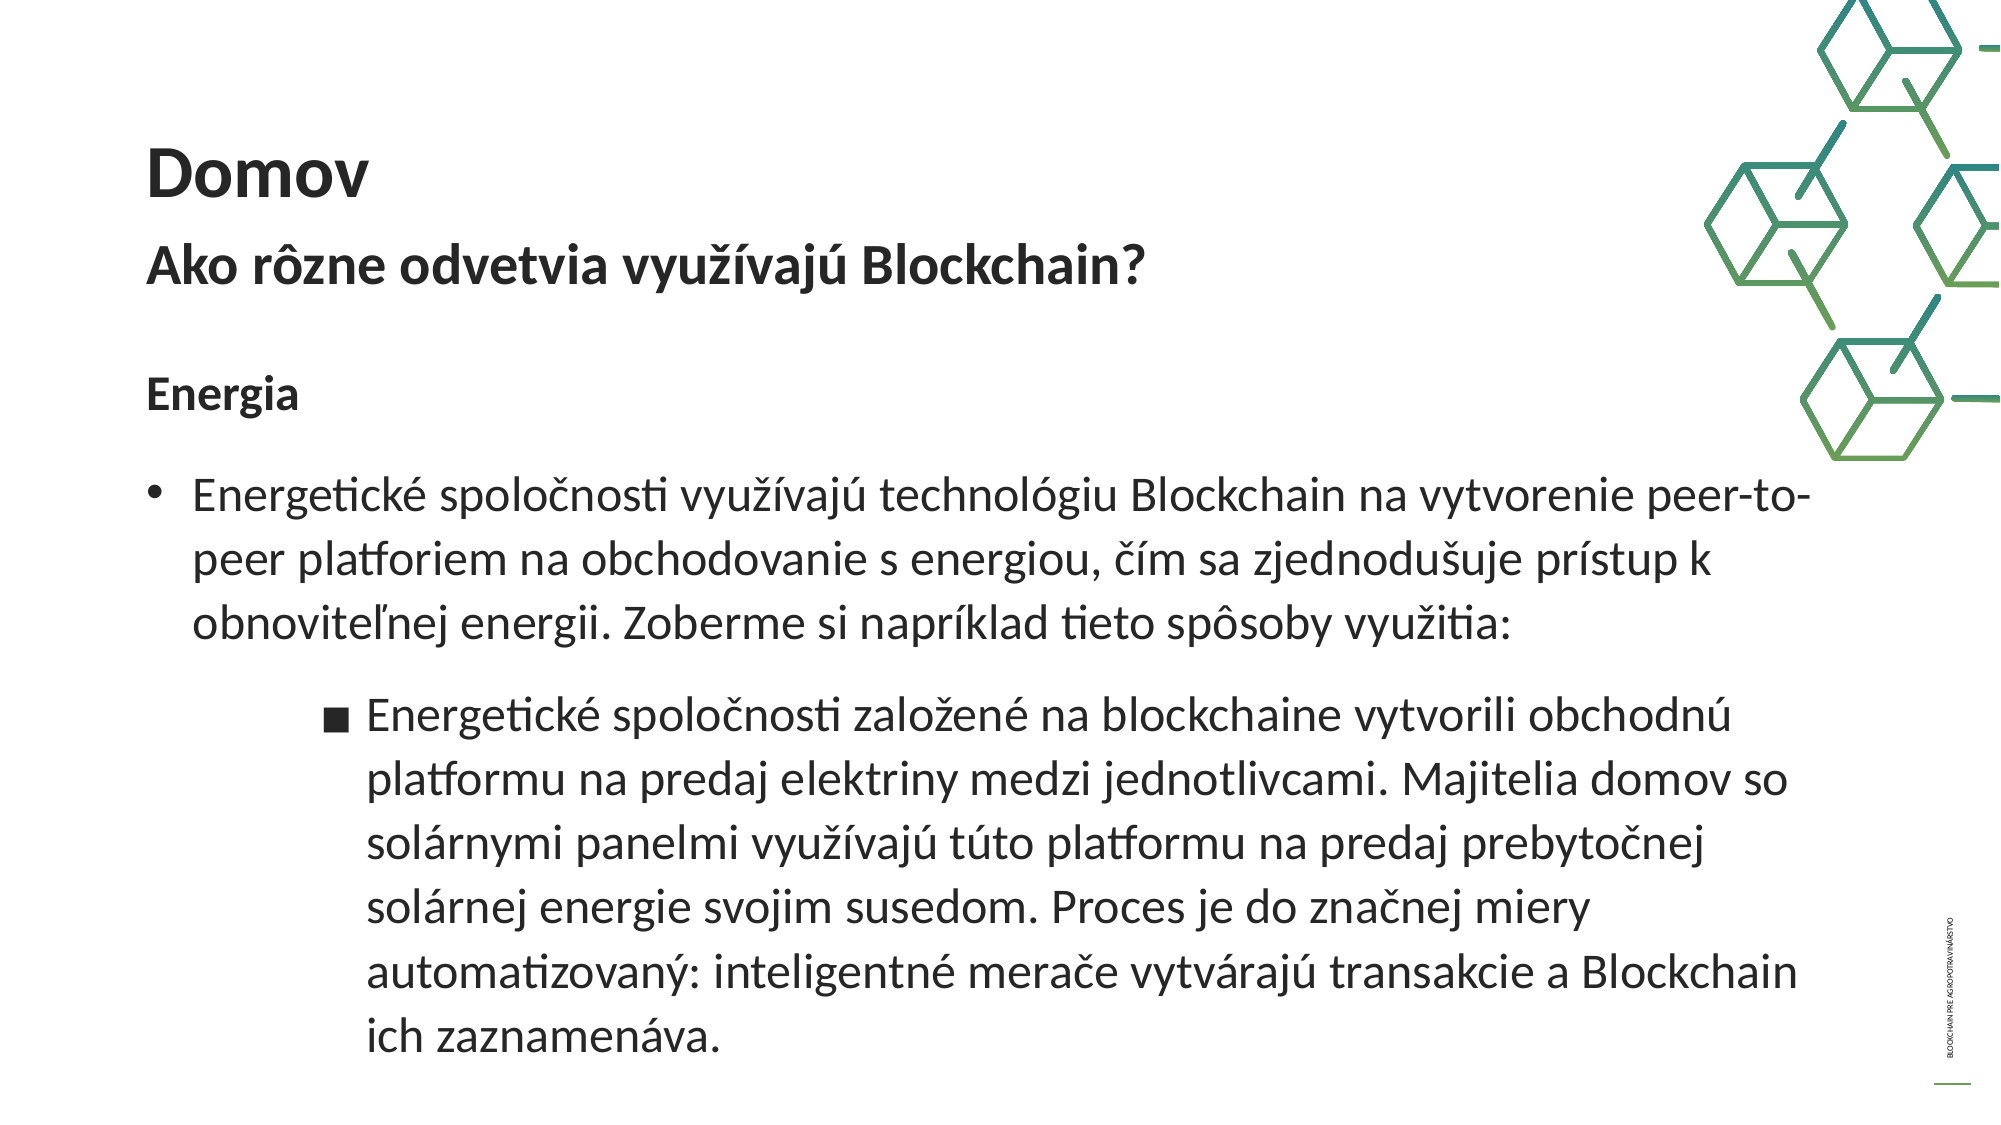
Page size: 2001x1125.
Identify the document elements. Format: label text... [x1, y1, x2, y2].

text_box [1703, 0, 2000, 462]
list Domov Ako rôzne odvetvia využívajú Blockchain? [130, 124, 1698, 337]
list Energia Energetické spoločnosti využívajú technológiu Blockchain na vytvorenie peer-to-peer platforiem na obchodovanie s energiou, čím sa zjednodušuje prístup k obnoviteľnej energii. Zoberme si napríklad tieto spôsoby využitia: Energetické spoločnosti založené na blockchaine vytvorili obchodnú platformu na predaj elektriny medzi jednotlivcami. Majitelia domov so solárnymi panelmi využívajú túto platformu na predaj prebytočnej solárnej energie svojim susedom. Proces je do značnej miery automatizovaný: inteligentné merače vytvárajú transakcie a Blockchain ich zaznamenáva. [130, 348, 1869, 1080]
